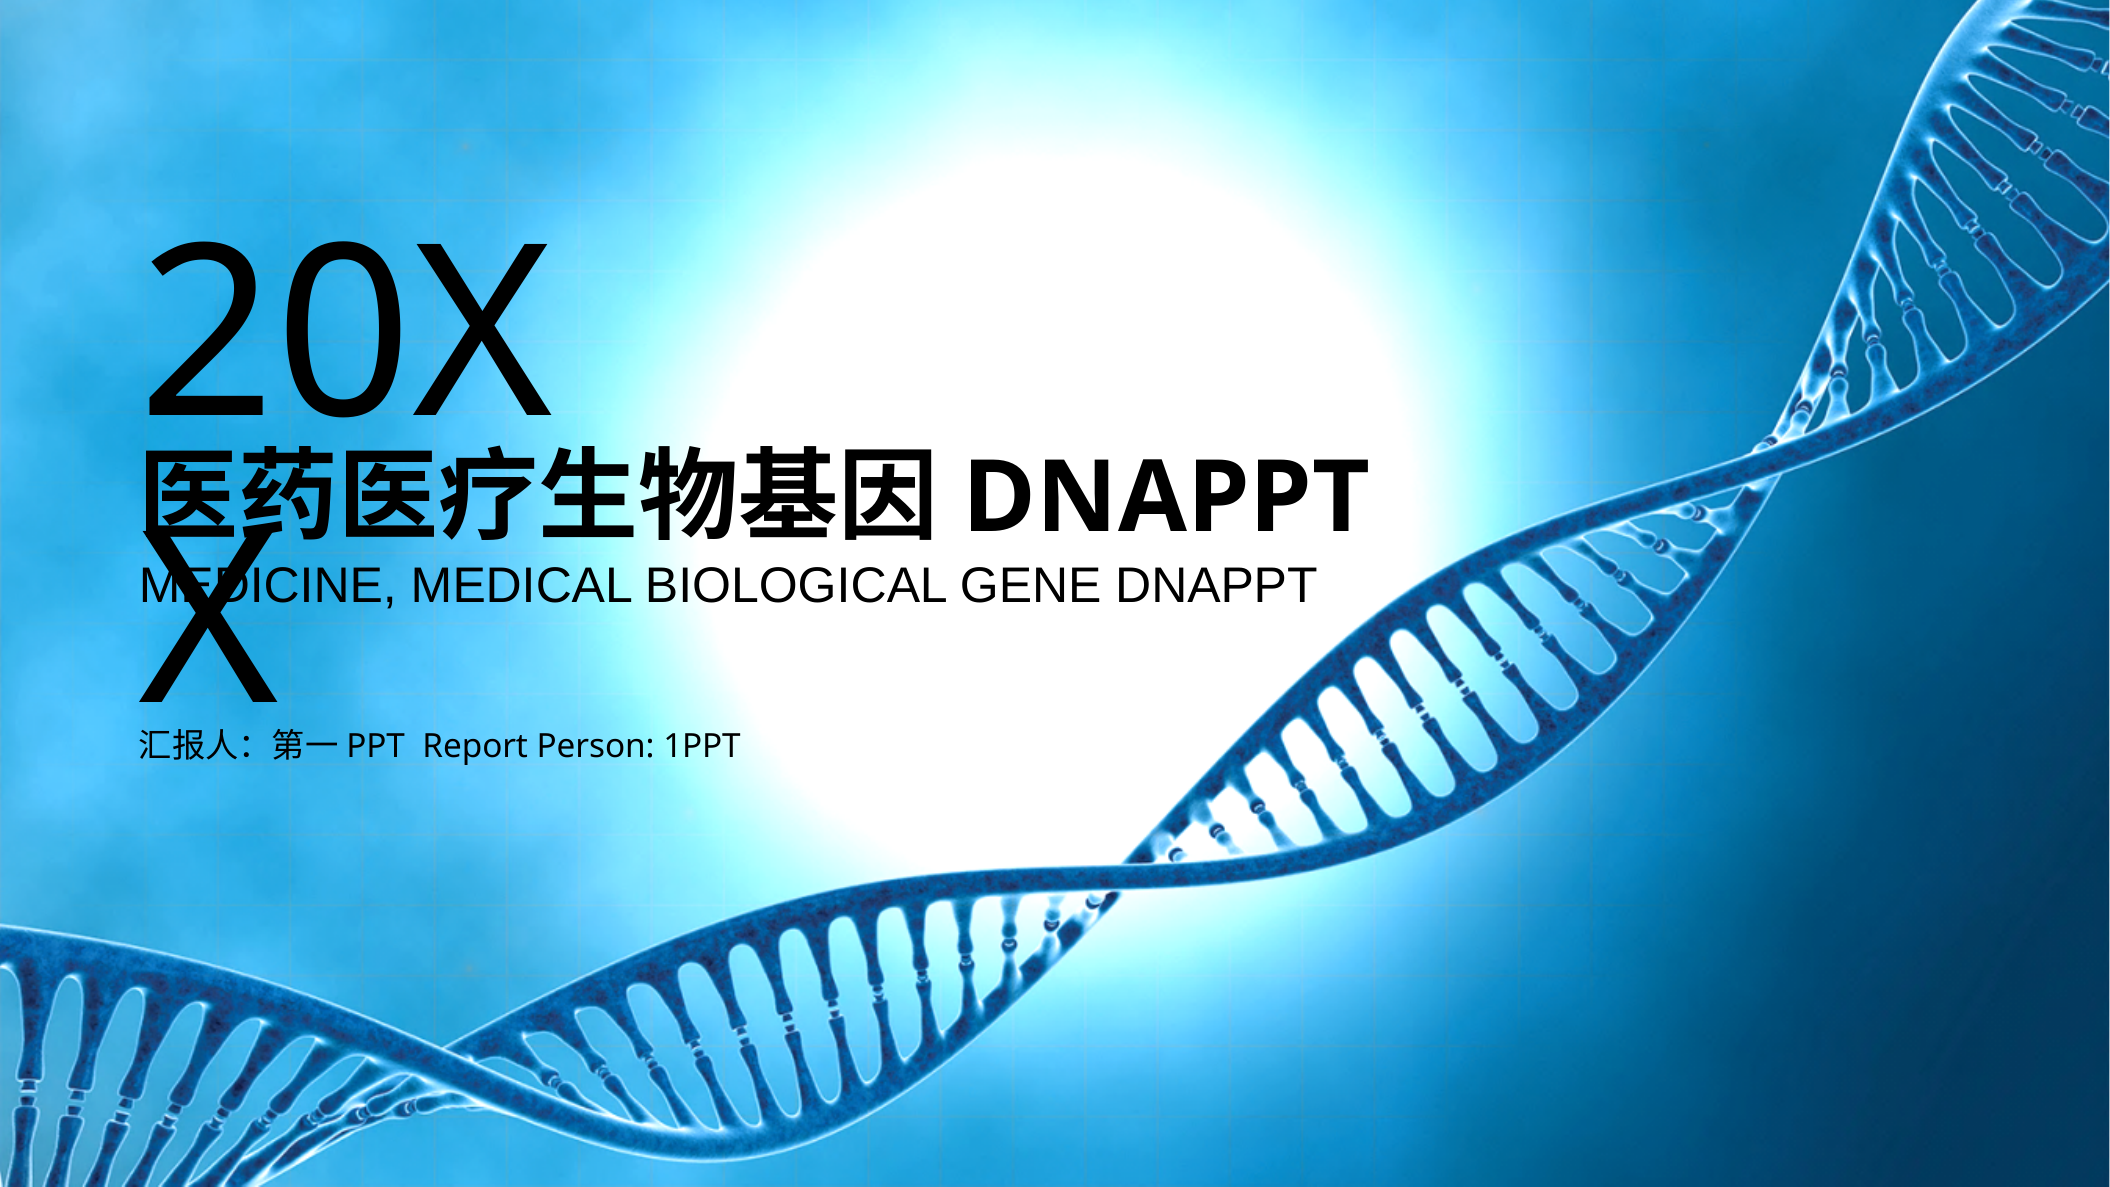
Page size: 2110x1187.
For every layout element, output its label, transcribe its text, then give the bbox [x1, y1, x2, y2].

text_box 汇报人：第一PPT Report Person: 1PPT [138, 724, 1092, 765]
text_box 20XX [138, 175, 678, 751]
text_box [0, 0, 2110, 1187]
text_box 医药医疗生物基因DNAPPT [678, 431, 1378, 552]
text_box MEDICINE, MEDICAL BIOLOGICAL GENE DNAPPT [678, 552, 1378, 613]
